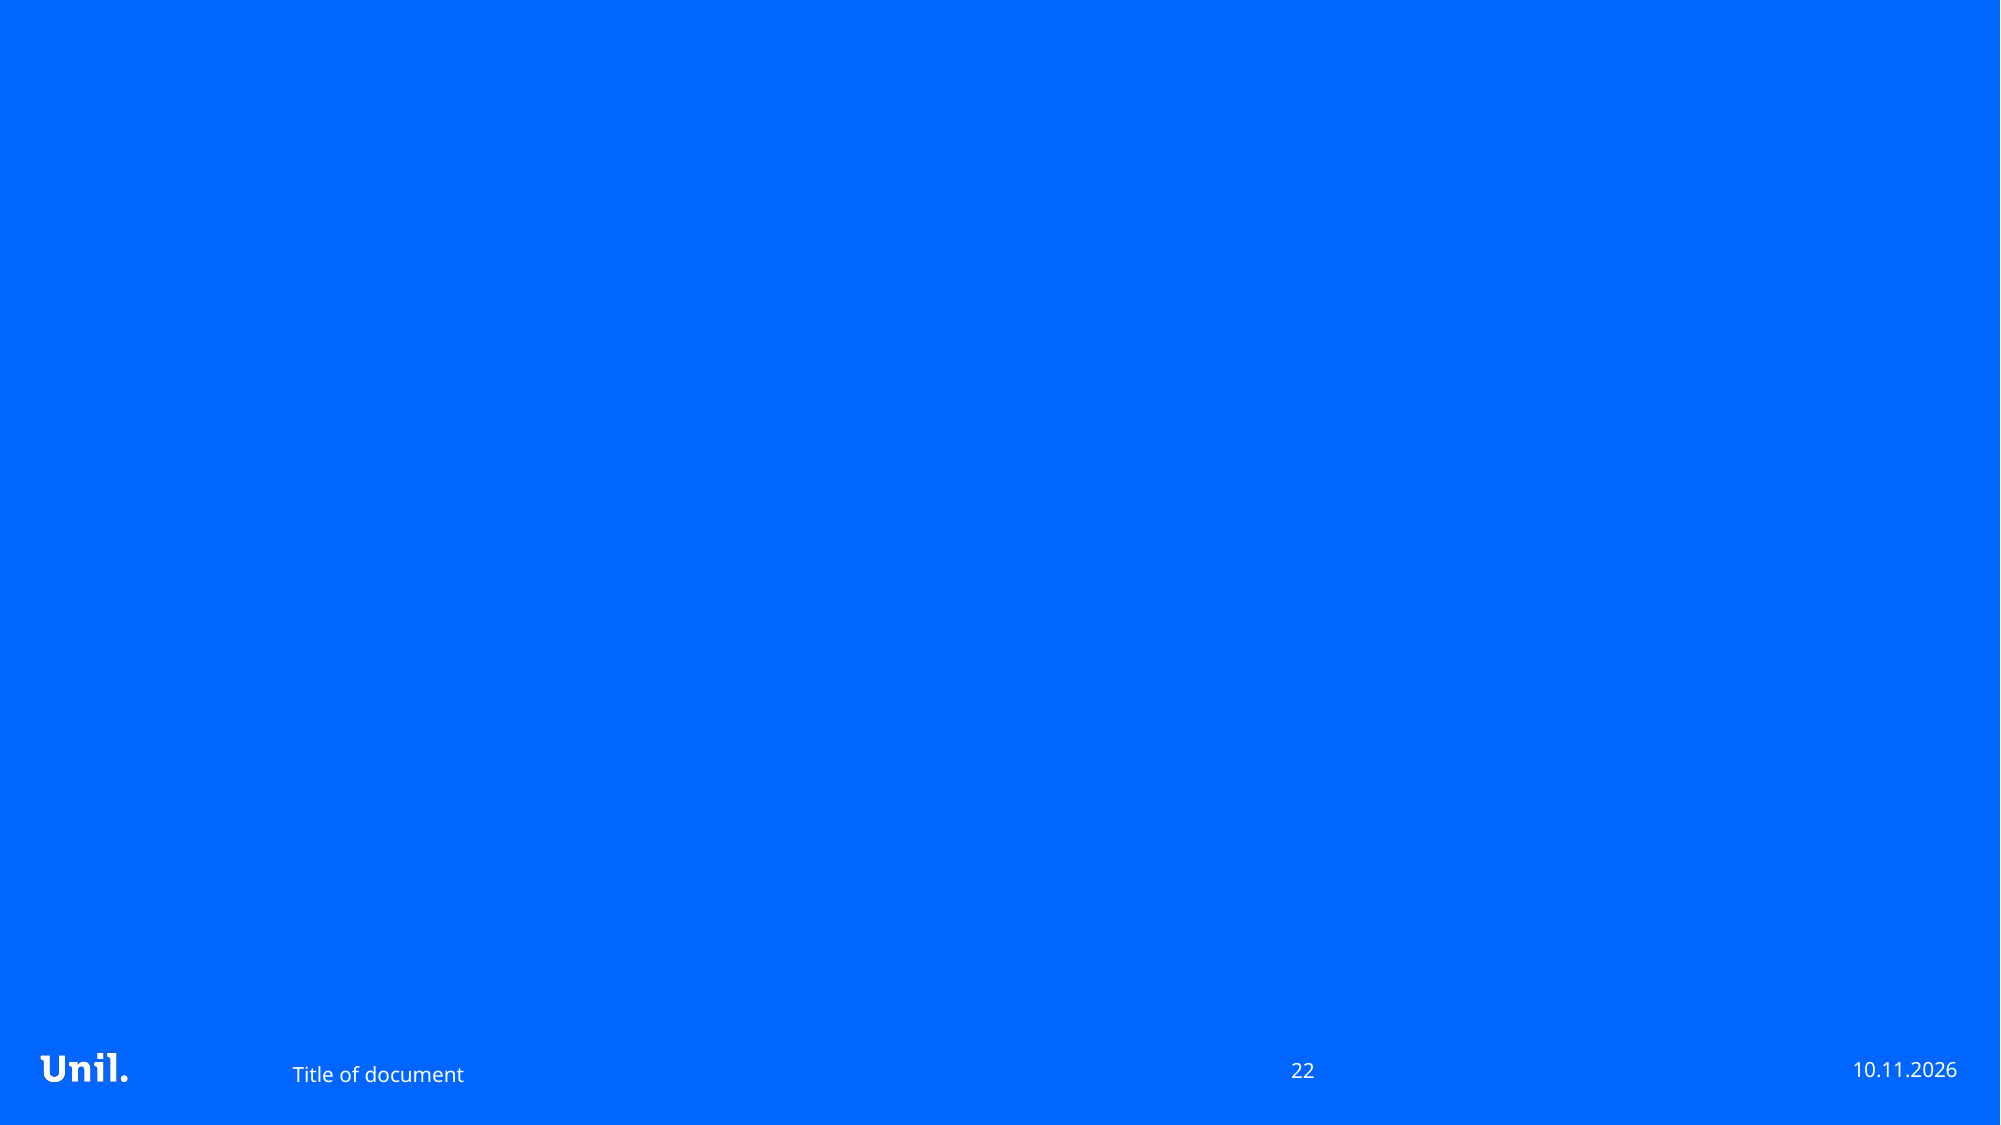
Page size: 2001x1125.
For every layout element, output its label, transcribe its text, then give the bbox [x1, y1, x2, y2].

picture [27, 1042, 141, 1095]
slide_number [1789, 1026, 1958, 1086]
slide_number 22 [1250, 1037, 1355, 1086]
footer Title of document [292, 1011, 1048, 1087]
